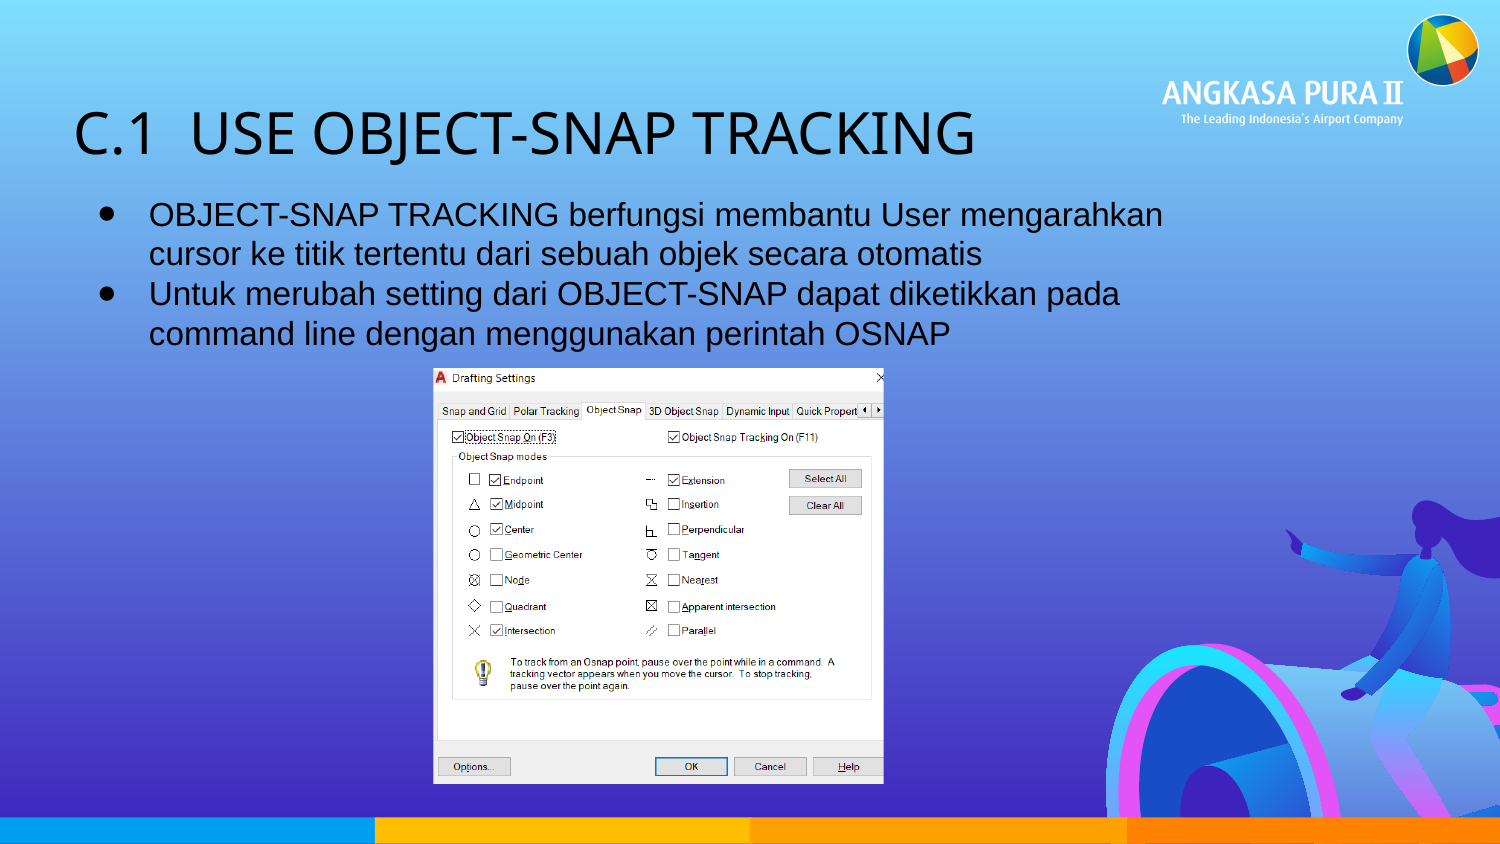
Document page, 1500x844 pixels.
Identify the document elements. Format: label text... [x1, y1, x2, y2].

picture [1162, 14, 1479, 126]
picture [433, 368, 884, 784]
text_box C.1 USE OBJECT-SNAP TRACKING [58, 81, 1062, 201]
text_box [1112, 477, 1500, 816]
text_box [0, 817, 1500, 844]
text_box OBJECT-SNAP TRACKING berfungsi membantu User mengarahkan cursor ke titik tertentu dari sebuah objek secara otomatis Untuk merubah setting dari OBJECT-SNAP dapat diketikkan pada command line dengan menggunakan perintah OSNAP [58, 177, 1205, 797]
